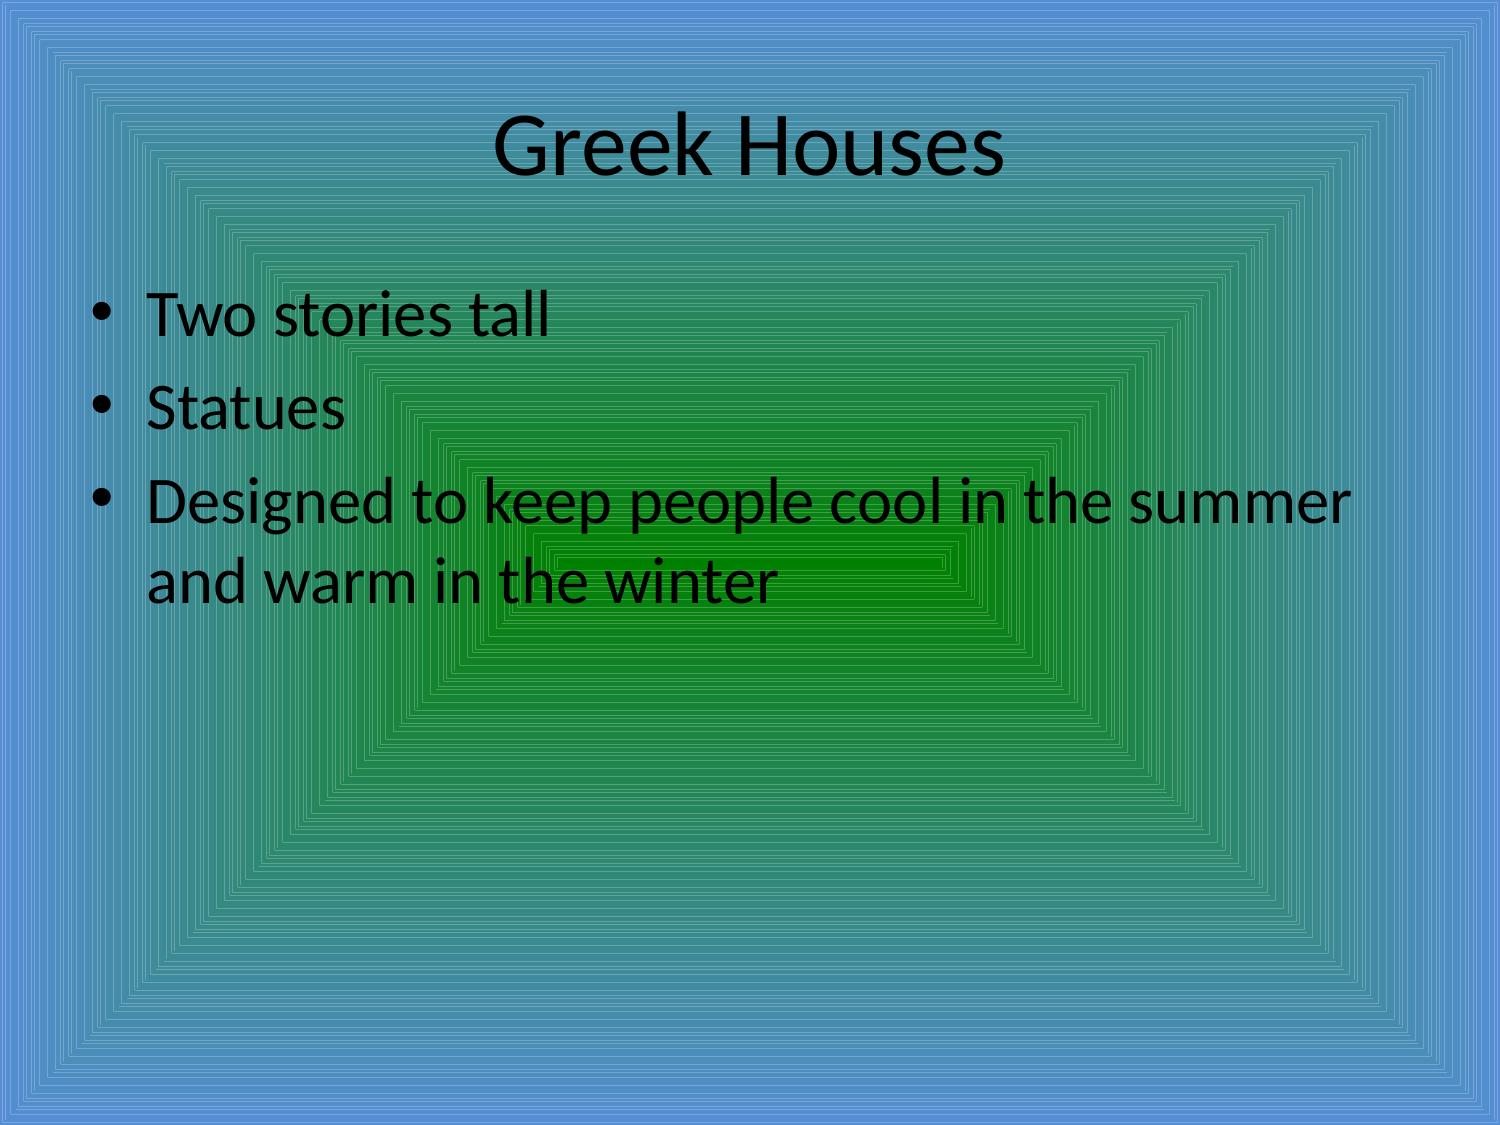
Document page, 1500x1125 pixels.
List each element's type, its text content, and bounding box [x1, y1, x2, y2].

list Two stories tall Statues Designed to keep people cool in the summer and warm in the winter [75, 262, 1425, 1005]
title Greek Houses [75, 45, 1425, 233]
